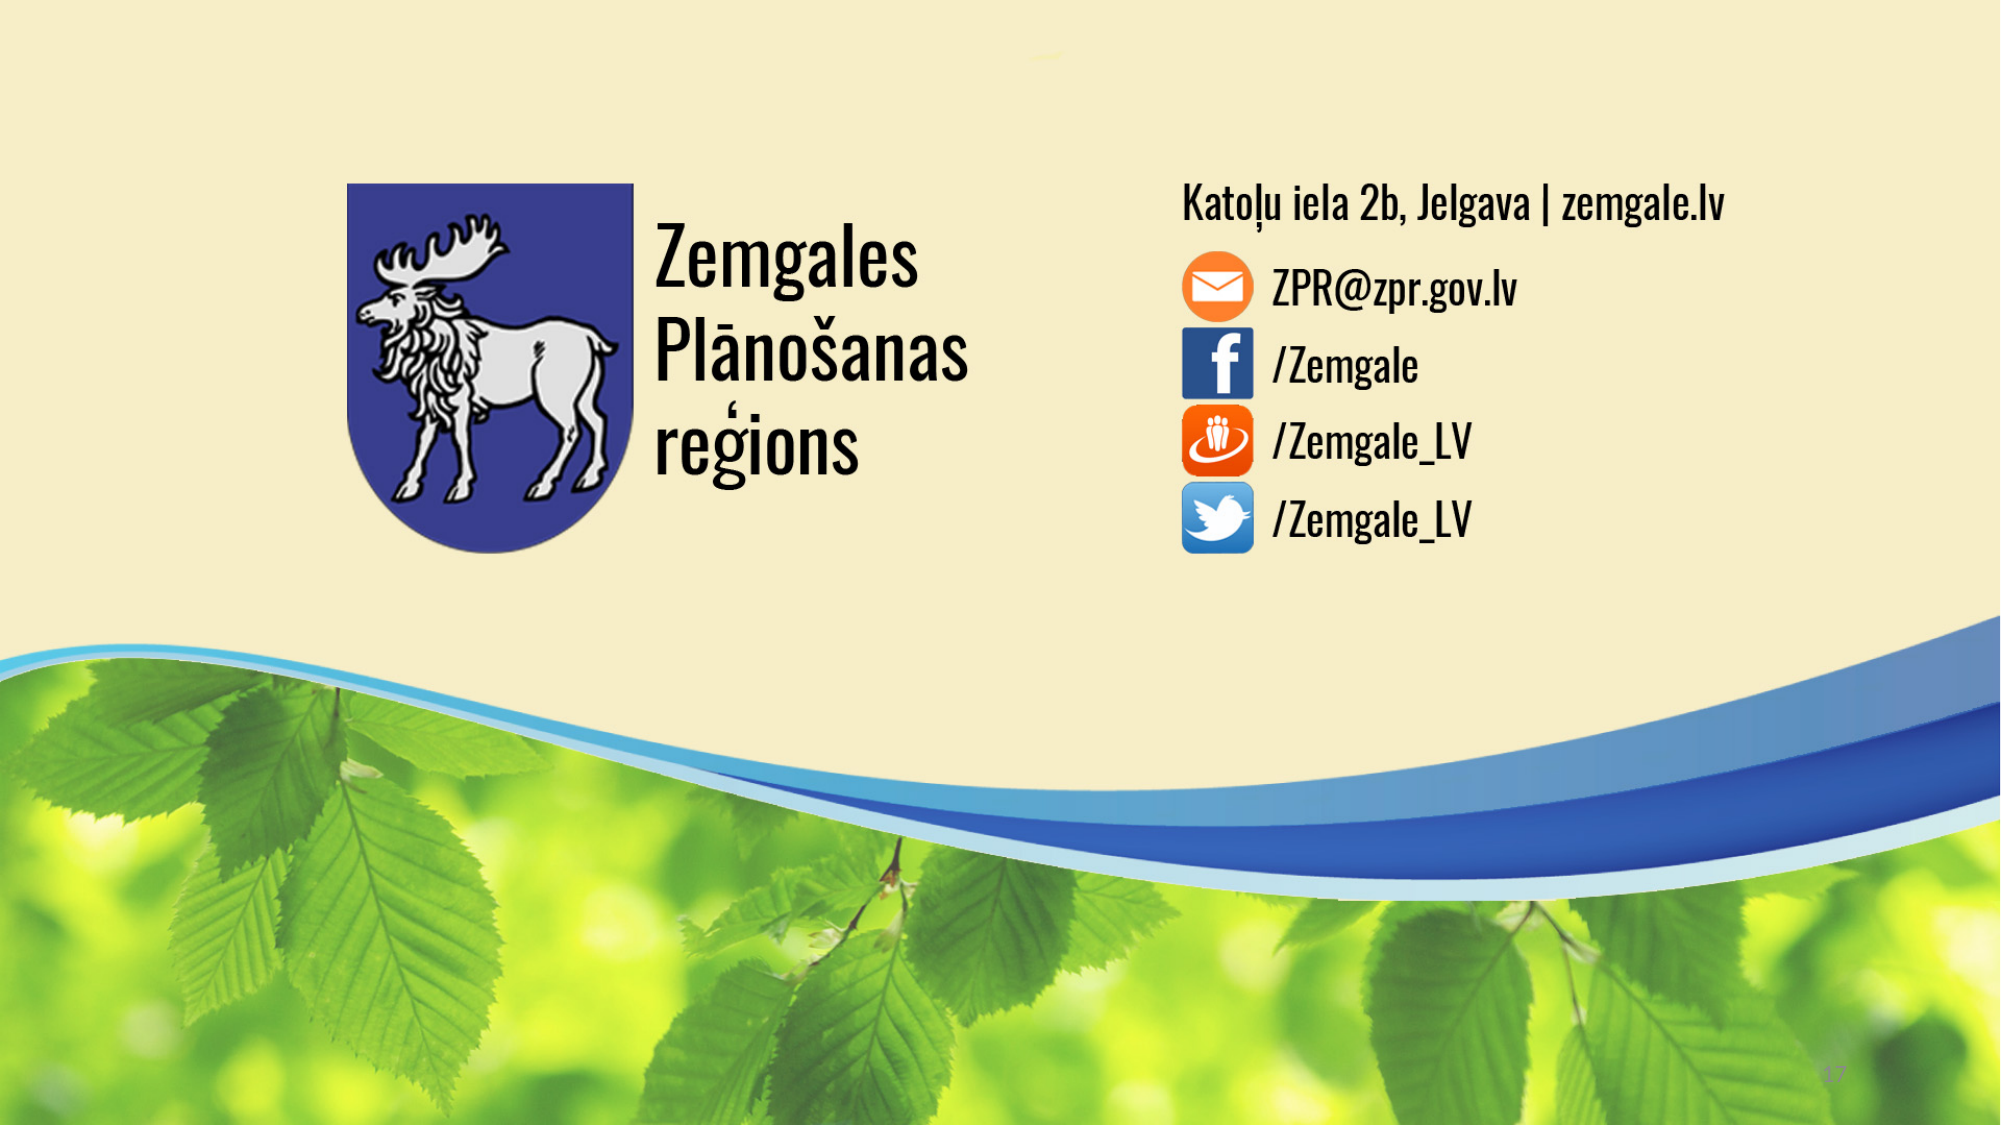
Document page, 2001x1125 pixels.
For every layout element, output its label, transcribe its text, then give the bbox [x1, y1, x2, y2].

slide_number 17 [1412, 1042, 1863, 1103]
picture [0, 0, 2001, 1125]
